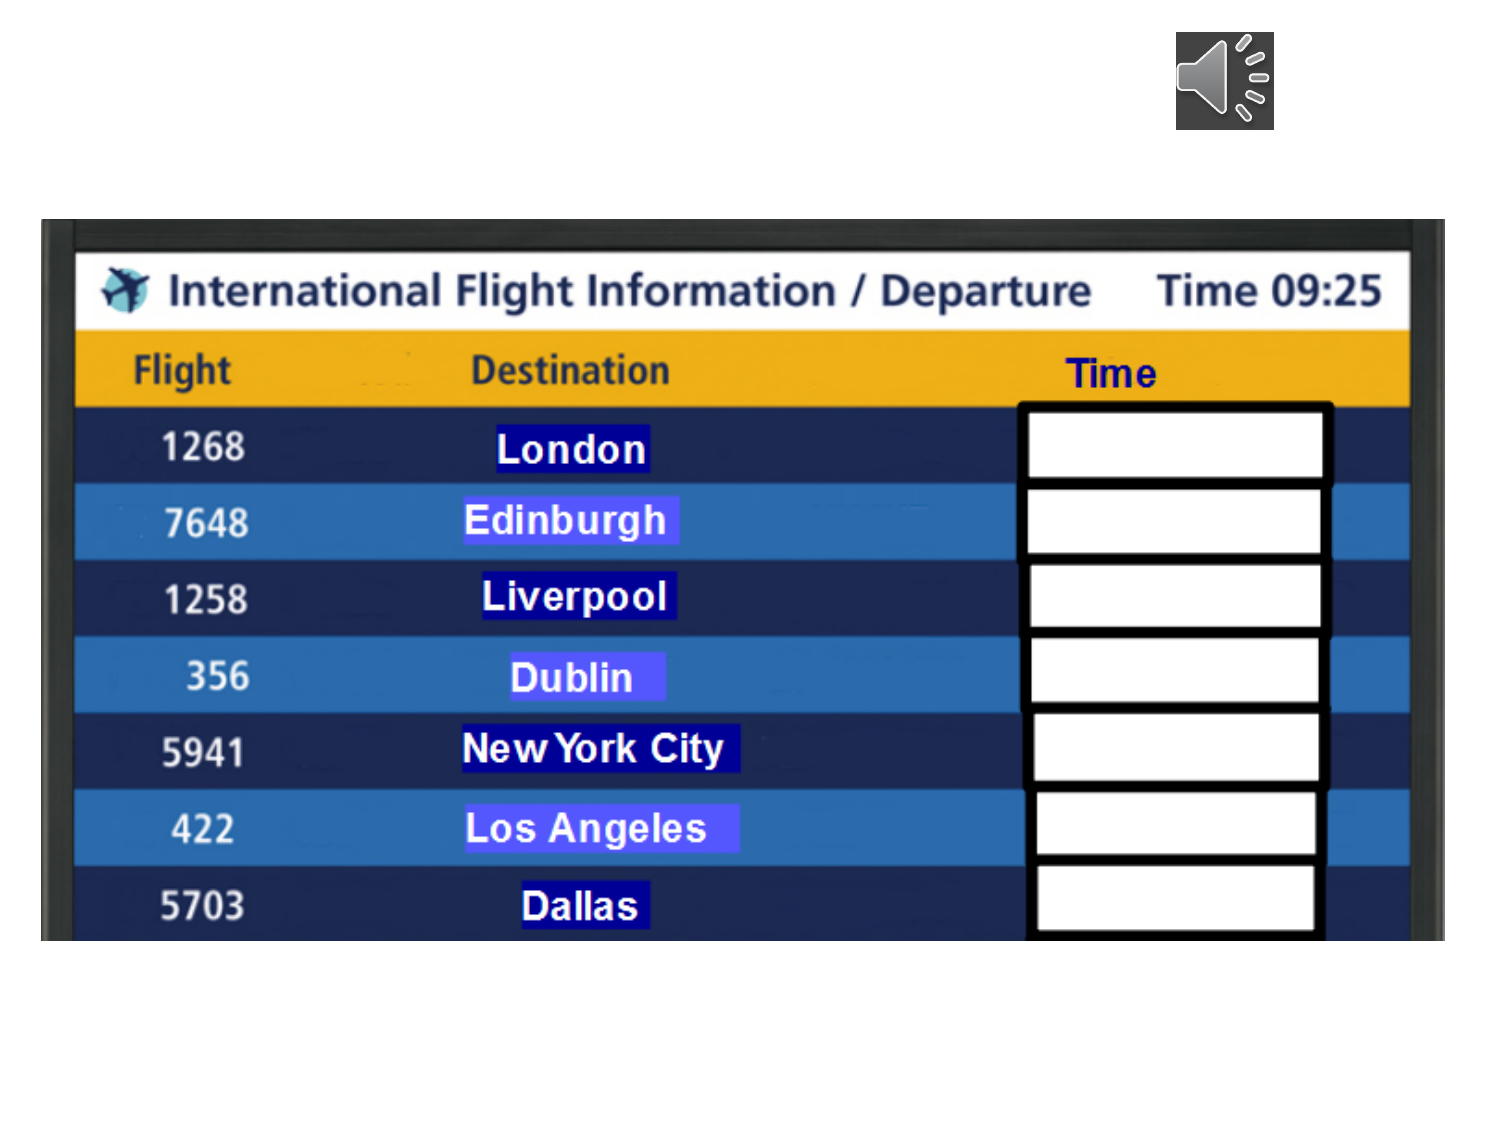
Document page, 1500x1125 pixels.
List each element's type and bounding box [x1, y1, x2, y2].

picture [1174, 30, 1276, 132]
picture [40, 219, 1446, 941]
